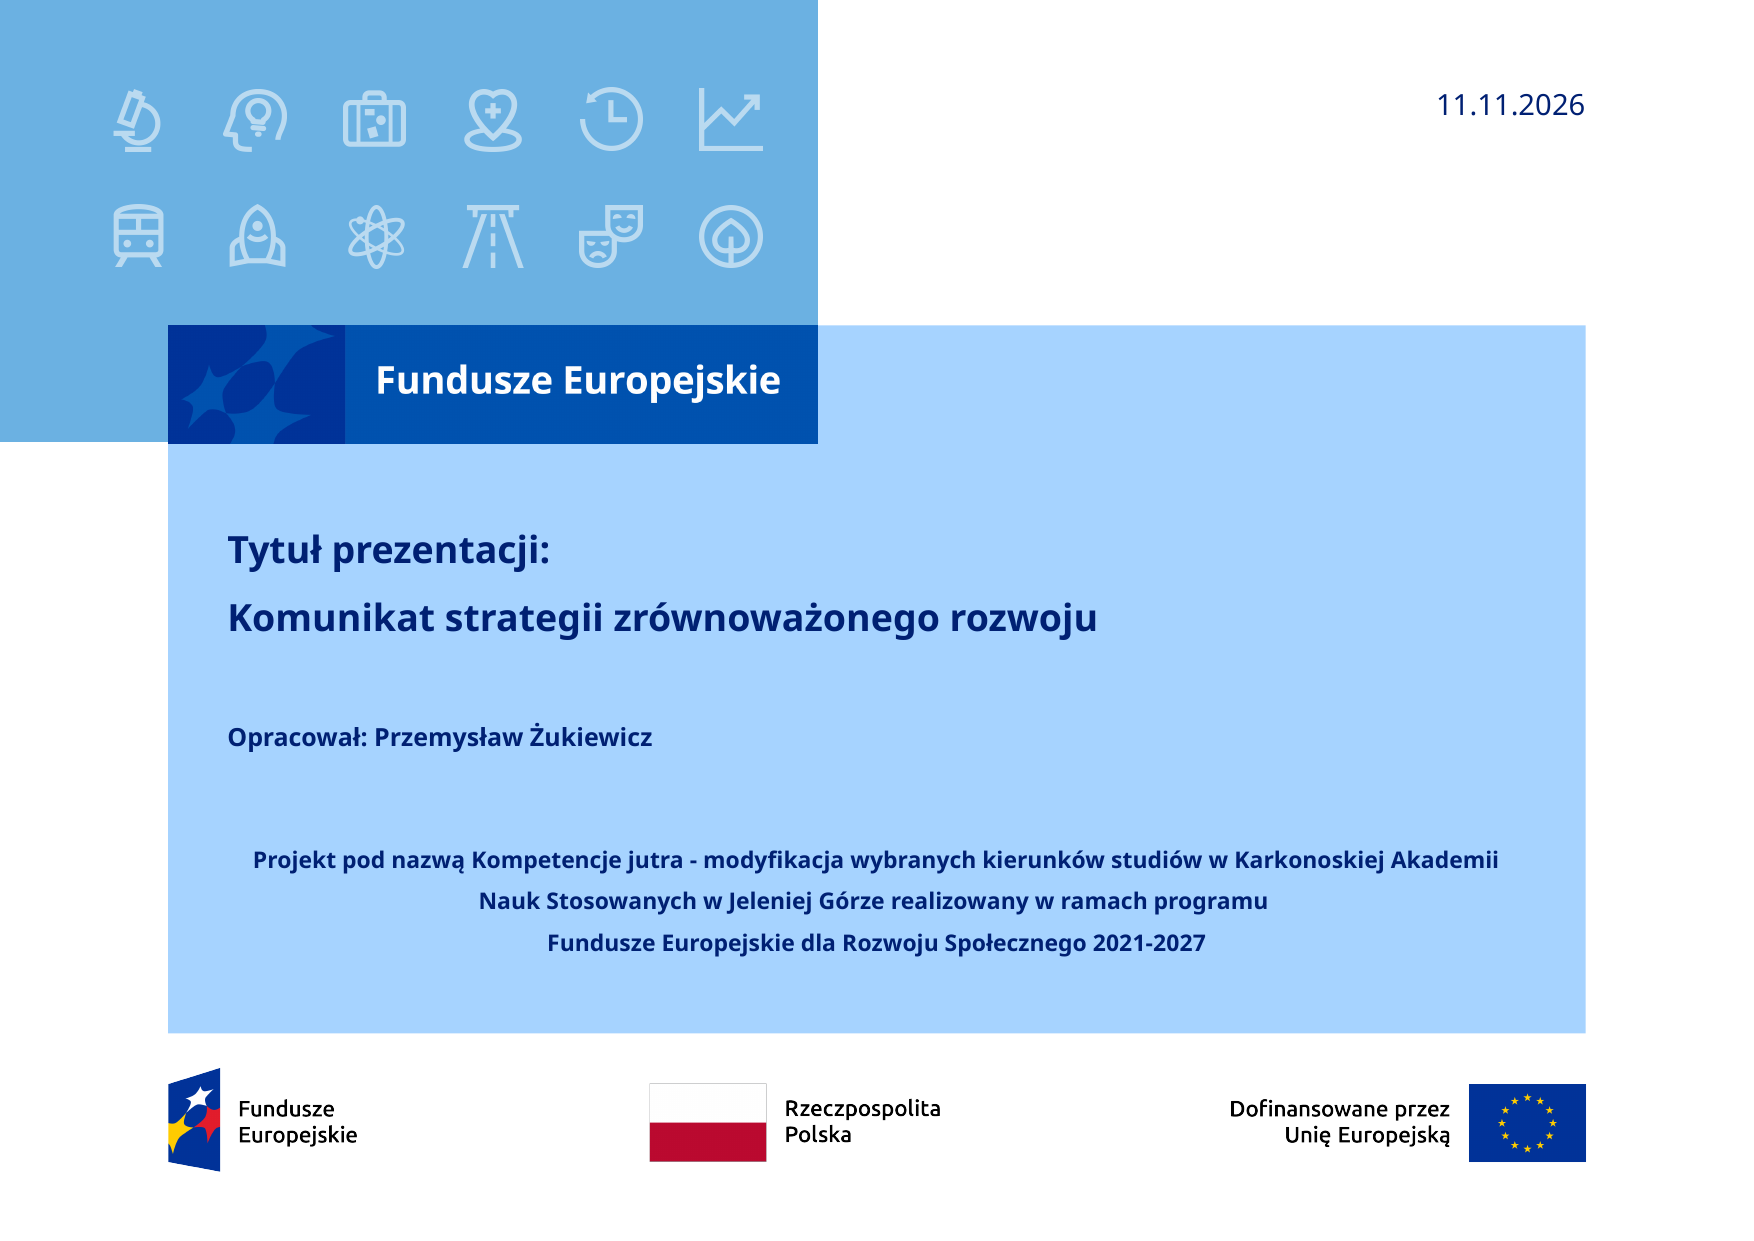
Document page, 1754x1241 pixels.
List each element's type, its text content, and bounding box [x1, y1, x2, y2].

subtitle Projekt pod nazwą Kompetencje jutra - modyfikacja wybranych kierunków studiów w Karkonoskiej Akademii Nauk Stosowanych w Jeleniej Górze realizowany w ramach programu Fundusze Europejskie dla Rozwoju Społecznego 2021-2027 [227, 797, 1527, 975]
title Tytuł prezentacji: Komunikat strategii zrównoważonego rozwoju Opracował: Przemysław Żukiewicz [227, 503, 1527, 786]
picture [1192, 1045, 1625, 1201]
picture [168, 325, 818, 444]
picture [129, 1045, 396, 1201]
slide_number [1290, 88, 1586, 146]
picture [610, 1044, 979, 1201]
